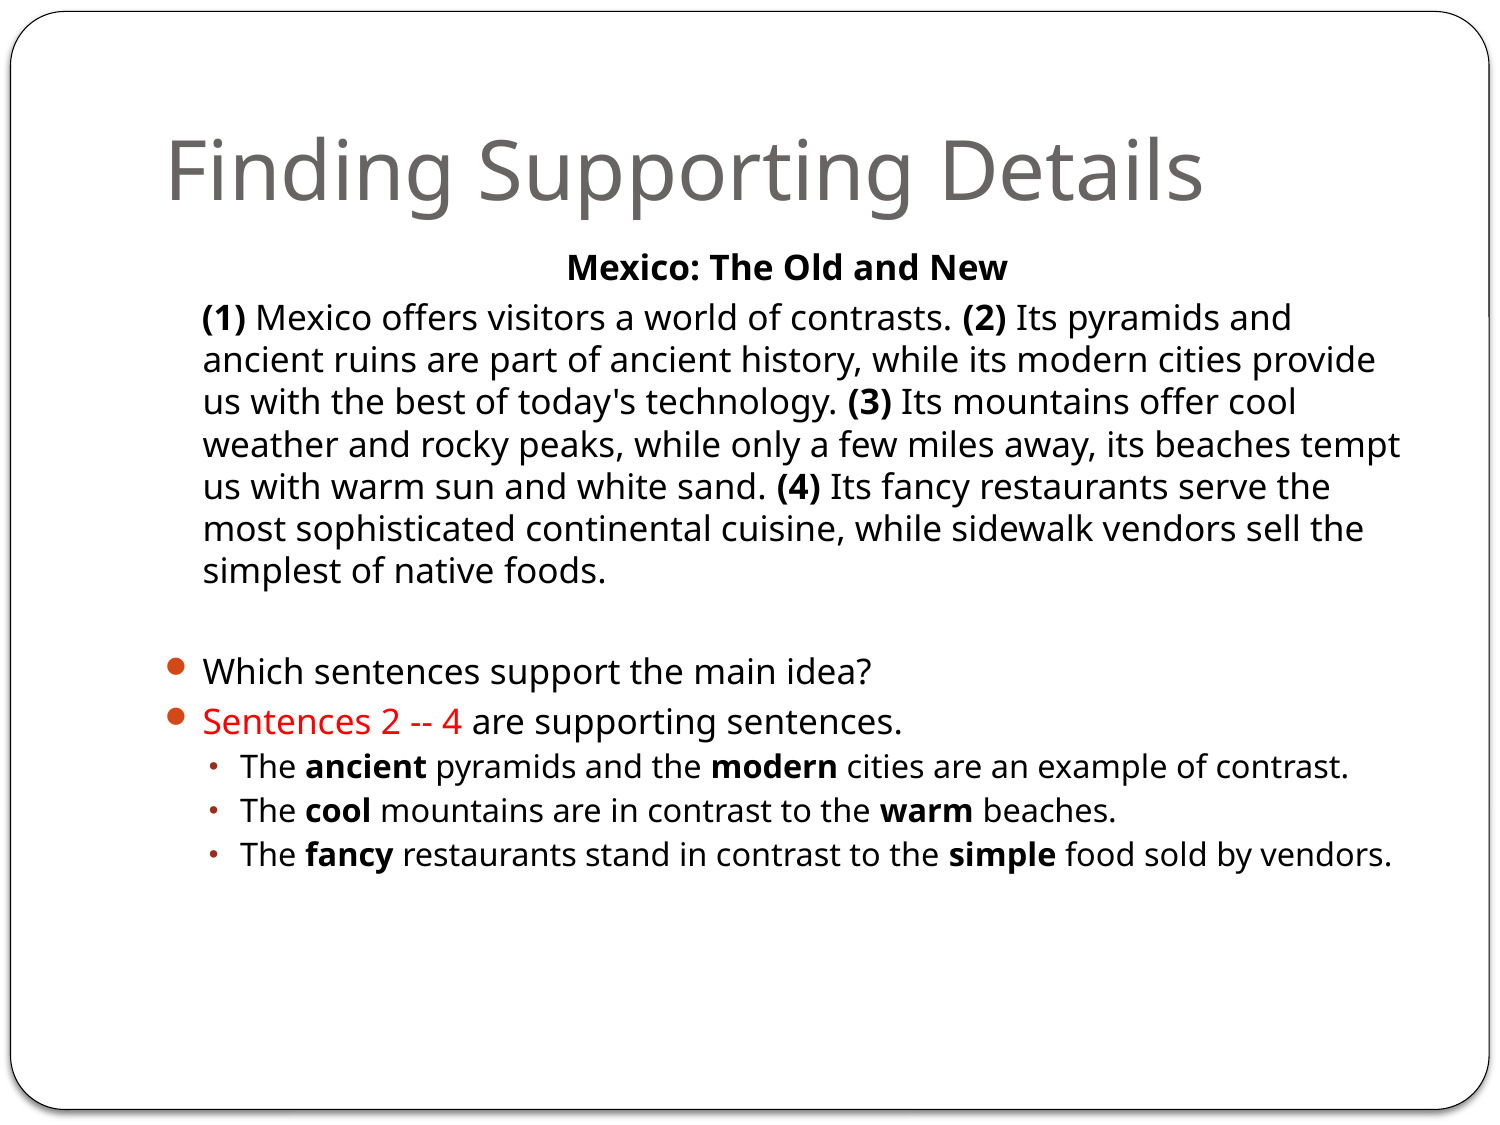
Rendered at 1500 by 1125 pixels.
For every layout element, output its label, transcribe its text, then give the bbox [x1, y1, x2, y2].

list Mexico: The Old and New (1) Mexico offers visitors a world of contrasts. (2) Its pyramids and ancient ruins are part of ancient history, while its modern cities provide us with the best of today's technology. (3) Its mountains offer cool weather and rocky peaks, while only a few miles away, its beaches tempt us with warm sun and white sand. (4) Its fancy restaurants serve the most sophisticated continental cuisine, while sidewalk vendors sell the simplest of native foods. Which sentences support the main idea? Sentences 2 -- 4 are supporting sentences. The ancient pyramids and the modern cities are an example of contrast. The cool mountains are in contrast to the warm beaches. The fancy restaurants stand in contrast to the simple food sold by vendors. [150, 237, 1425, 988]
title Finding Supporting Details [150, 45, 1425, 233]
